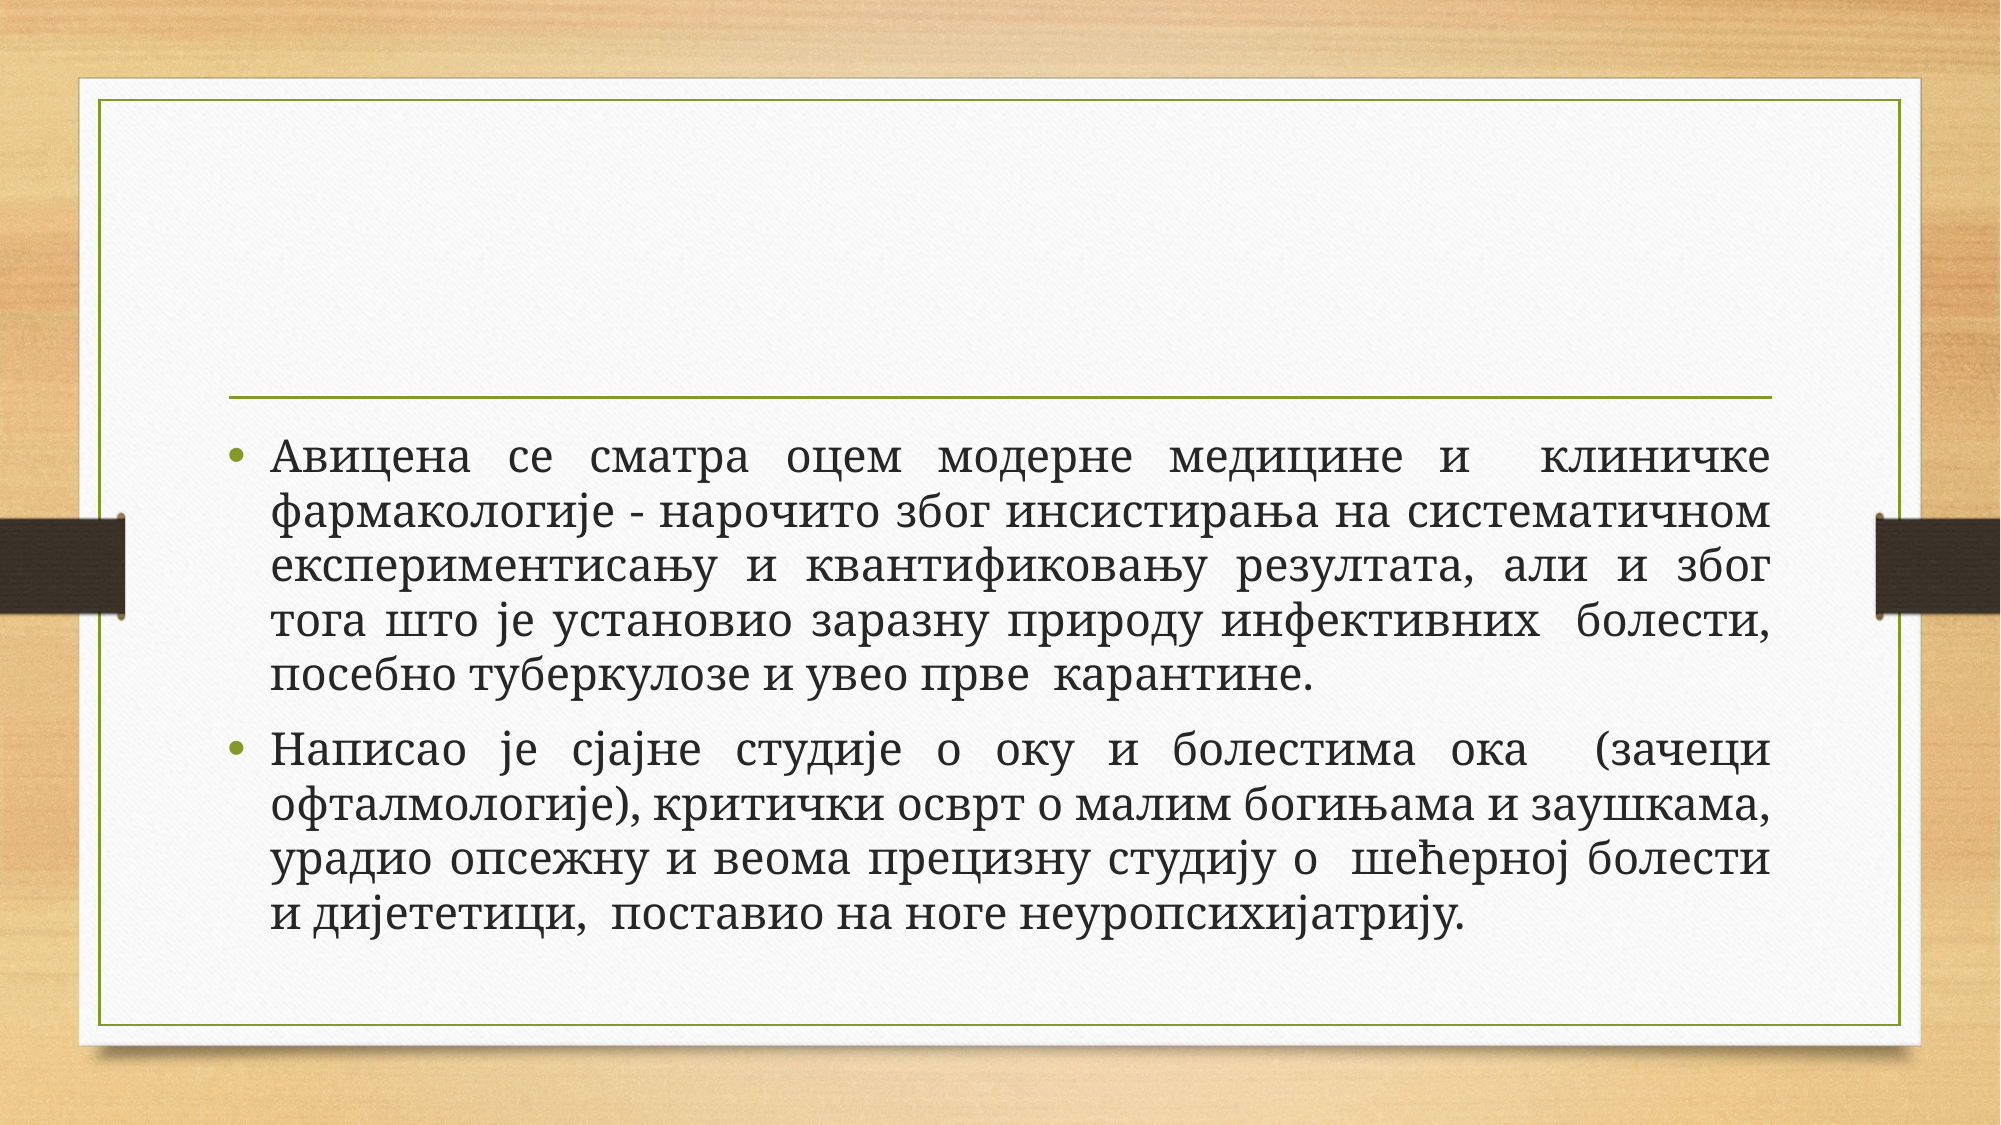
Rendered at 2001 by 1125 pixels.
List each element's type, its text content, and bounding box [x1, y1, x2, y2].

picture [0, 0, 2001, 1125]
list Авицена се сматра оцем модерне медицине и клиничке фармакологије - нарочито због инсистирања на систематичном експериментисању и квантификовању резултата, али и због тога што је установио заразну природу инфективних болести, посебно туберкулозе и увео прве карантине. Написао је сјајне студије о оку и болестима ока (зачеци офталмологије), критички осврт о малим богињама и заушкама, урадио опсежну и веома прецизну студију о шећерној болести и дијететици, поставио на ноге неуропсихијатрију. [212, 419, 1788, 964]
